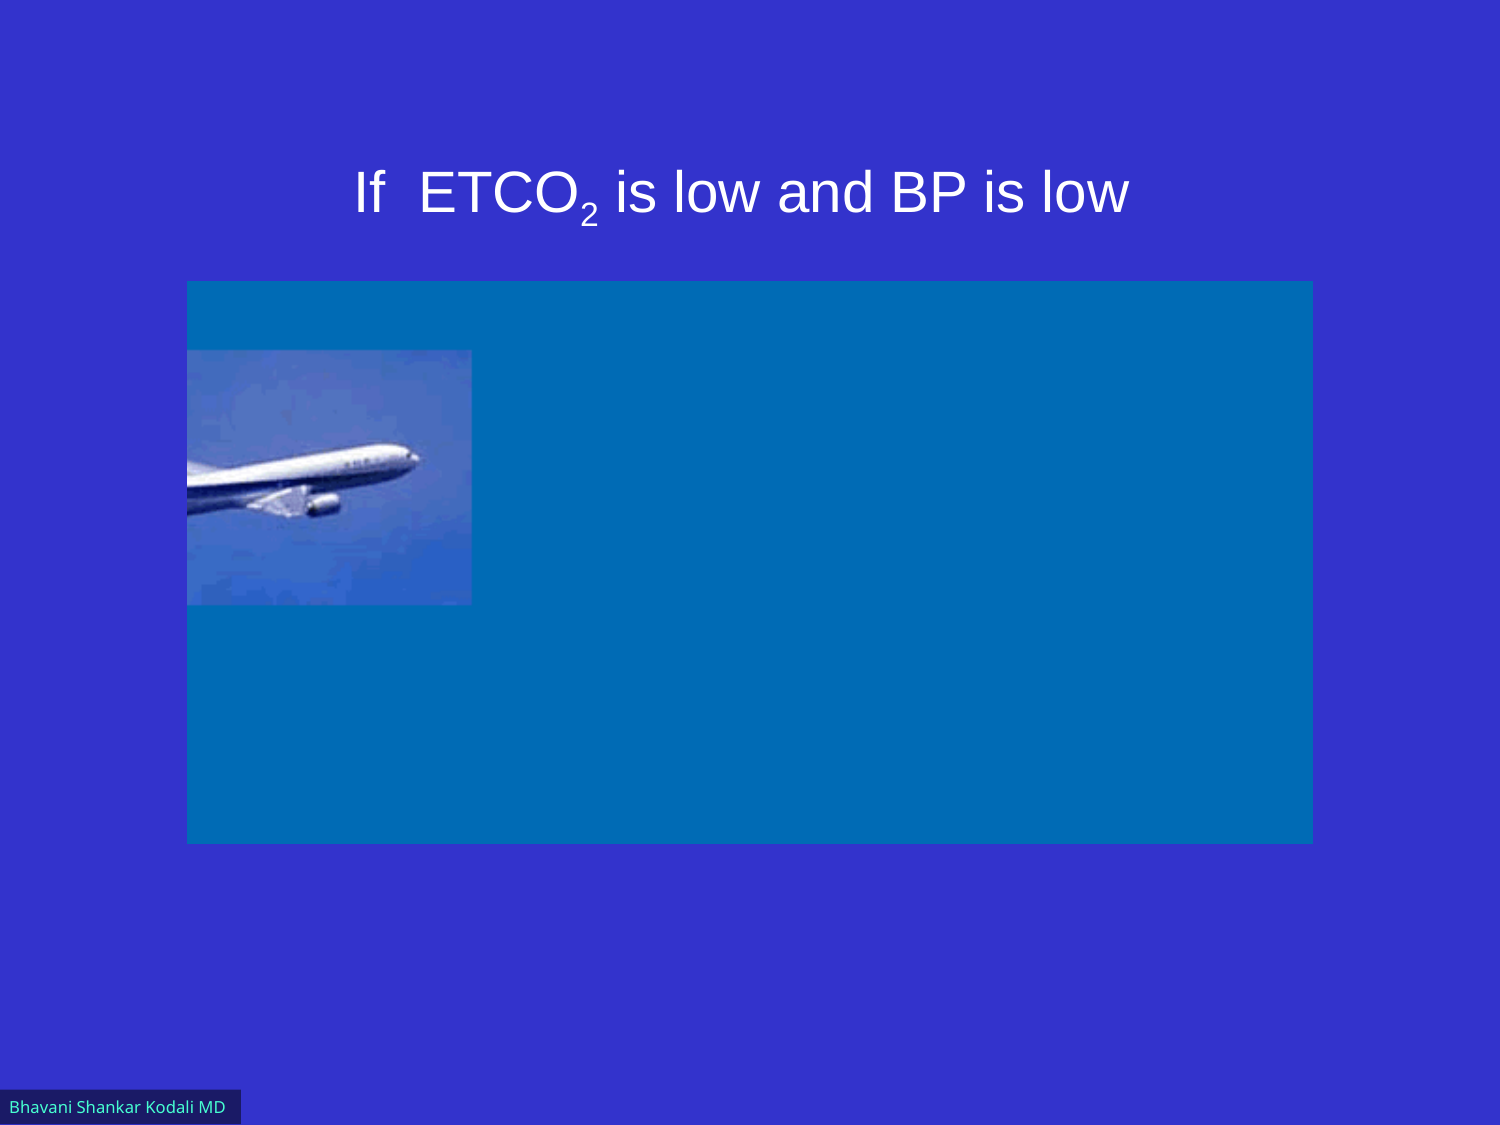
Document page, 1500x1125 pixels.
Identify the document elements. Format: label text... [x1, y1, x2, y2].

title If ETCO2 is low and BP is low [112, 99, 1388, 288]
text_box Bhavani Shankar Kodali MD [0, 1089, 241, 1125]
picture [187, 281, 1313, 844]
